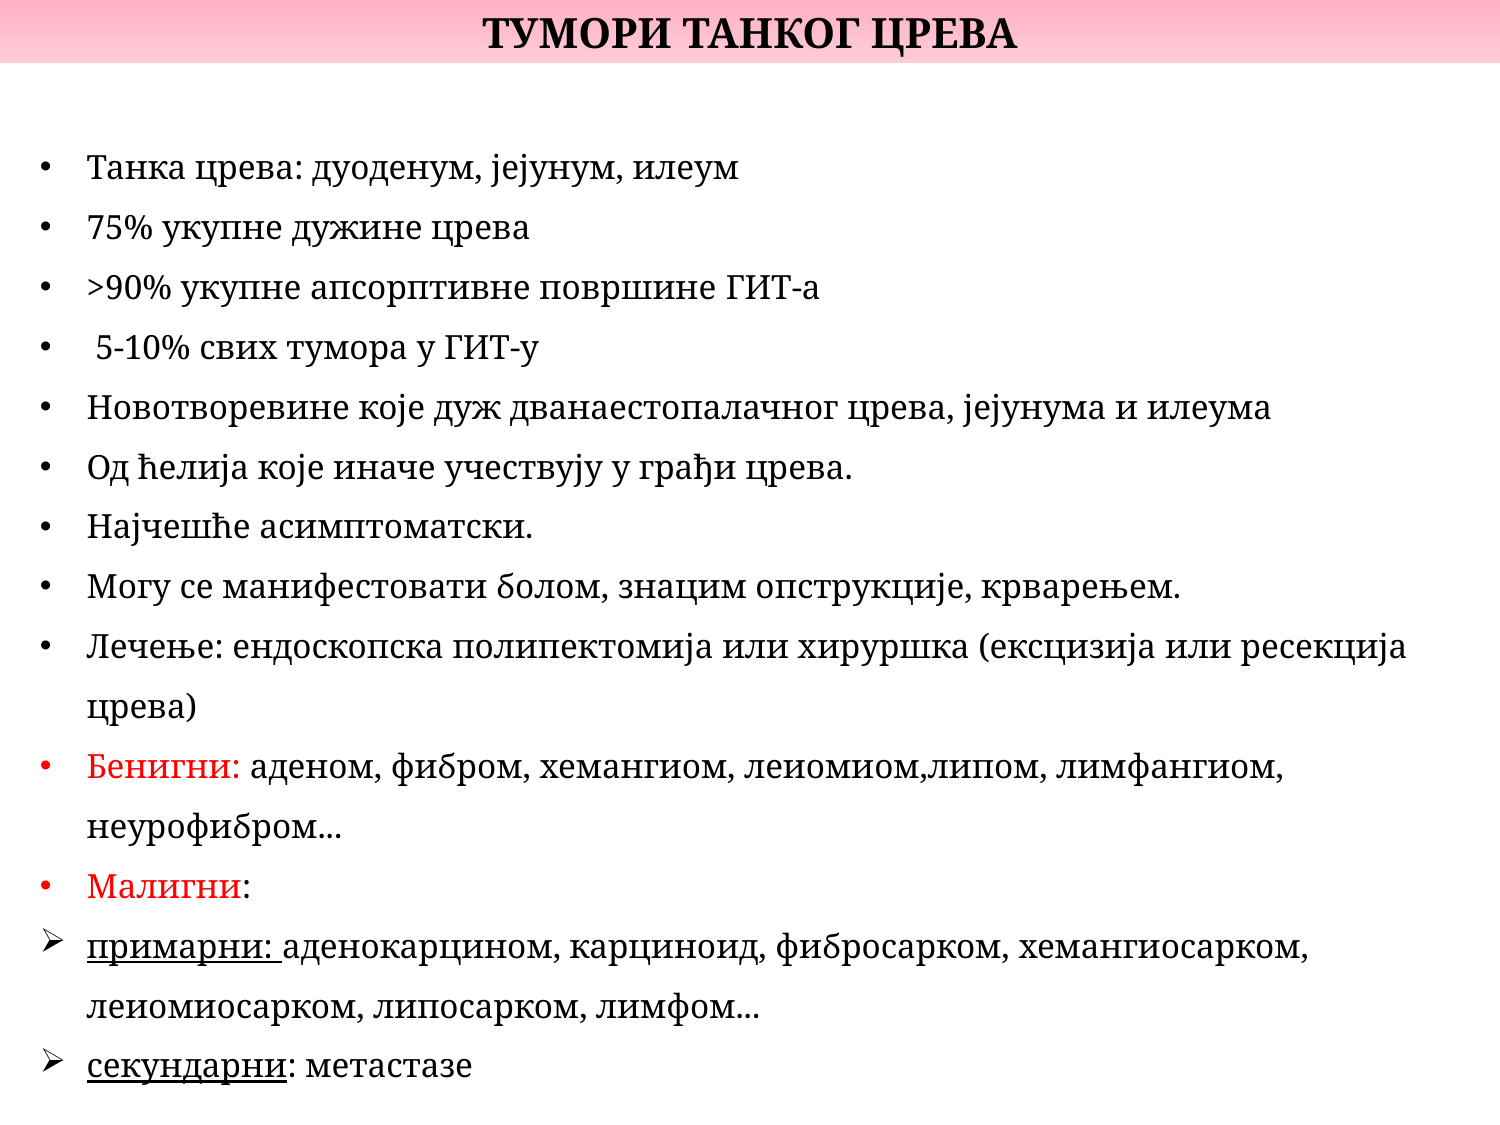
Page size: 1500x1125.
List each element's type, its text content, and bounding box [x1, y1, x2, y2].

text_box Танка црева: дуоденум, јејунум, илеум 75% укупне дужине црева >90% укупне апсорптивне површине ГИТ-а 5-10% свих тумора у ГИТ-у Новотворевине које дуж дванаестопалачног црева, јејунума и илеума Од ћелија које иначе учествују у грађи црева. Најчешће асимптоматски. Могу се манифестовати болом, знацим опструкције, крварењем. Лечење: ендоскопска полипектомија или хируршка (ексцизија или ресекција црева) Бенигни: аденом, фибром, хемангиом, леиомиом,липом, лимфангиом, неурофибром... Малигни: примарни: аденокарцином, карциноид, фибросарком, хемангиосарком, леиомиосарком, липосарком, лимфом... секундарни: метастазе [24, 119, 1488, 1125]
text_box ТУМОРИ ТАНКОГ ЦРЕВА [0, 0, 1500, 63]
